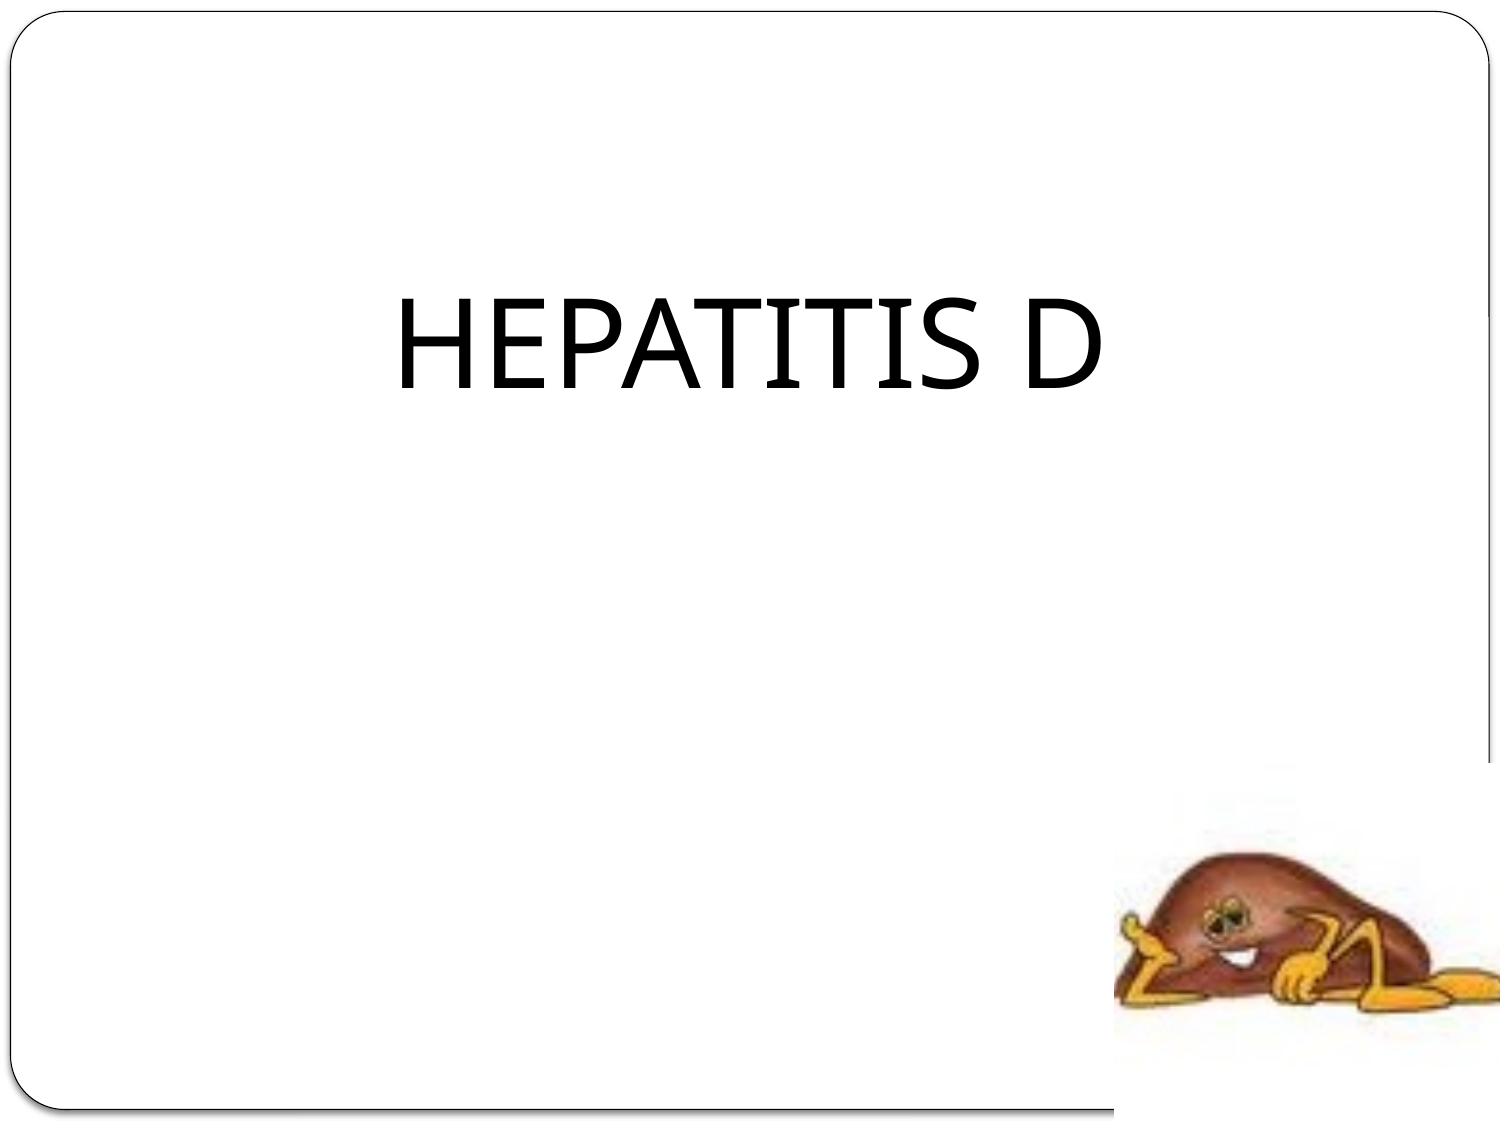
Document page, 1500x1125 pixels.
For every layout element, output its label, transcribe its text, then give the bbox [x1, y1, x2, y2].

picture [1114, 763, 1500, 1125]
list HEPATITIS D [75, 101, 1425, 1005]
